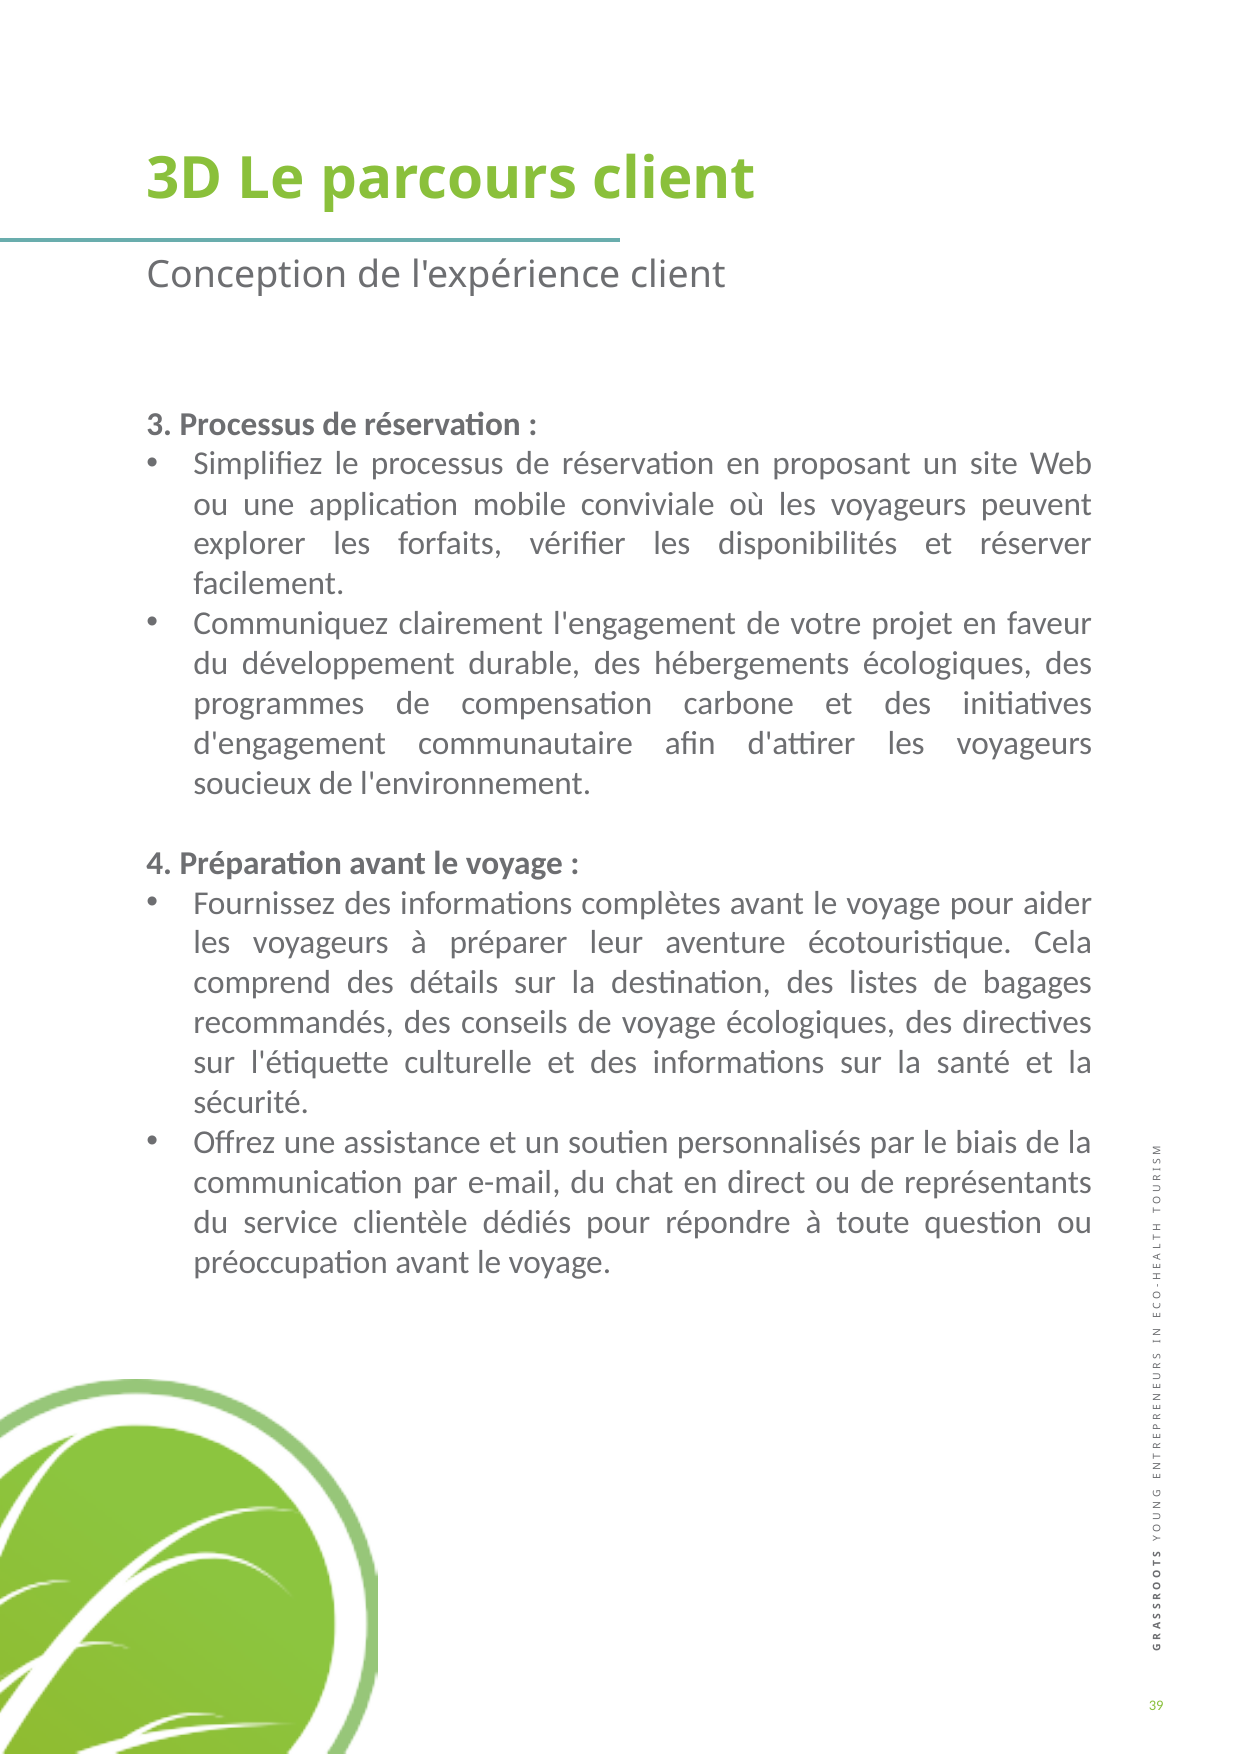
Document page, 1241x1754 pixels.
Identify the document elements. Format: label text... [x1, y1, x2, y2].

list 3D Le parcours client [131, 132, 1109, 242]
list Conception de l'expérience client [131, 242, 1109, 371]
text_box [320, 615, 351, 664]
list 3. Processus de réservation : Simplifiez le processus de réservation en proposant un site Web ou une application mobile conviviale où les voyageurs peuvent explorer les forfaits, vérifier les disponibilités et réserver facilement. Communiquez clairement l'engagement de votre projet en faveur du développement durable, des hébergements écologiques, des programmes de compensation carbone et des initiatives d'engagement communautaire afin d'attirer les voyageurs soucieux de l'environnement. 4. Préparation avant le voyage : Fournissez des informations complètes avant le voyage pour aider les voyageurs à préparer leur aventure écotouristique. Cela comprend des détails sur la destination, des listes de bagages recommandés, des conseils de voyage écologiques, des directives sur l'étiquette culturelle et des informations sur la santé et la sécurité. Offrez une assistance et un soutien personnalisés par le biais de la communication par e-mail, du chat en direct ou de représentants du service clientèle dédiés pour répondre à toute question ou préoccupation avant le voyage. [131, 394, 1109, 1609]
slide_number 39 [1125, 1666, 1187, 1743]
